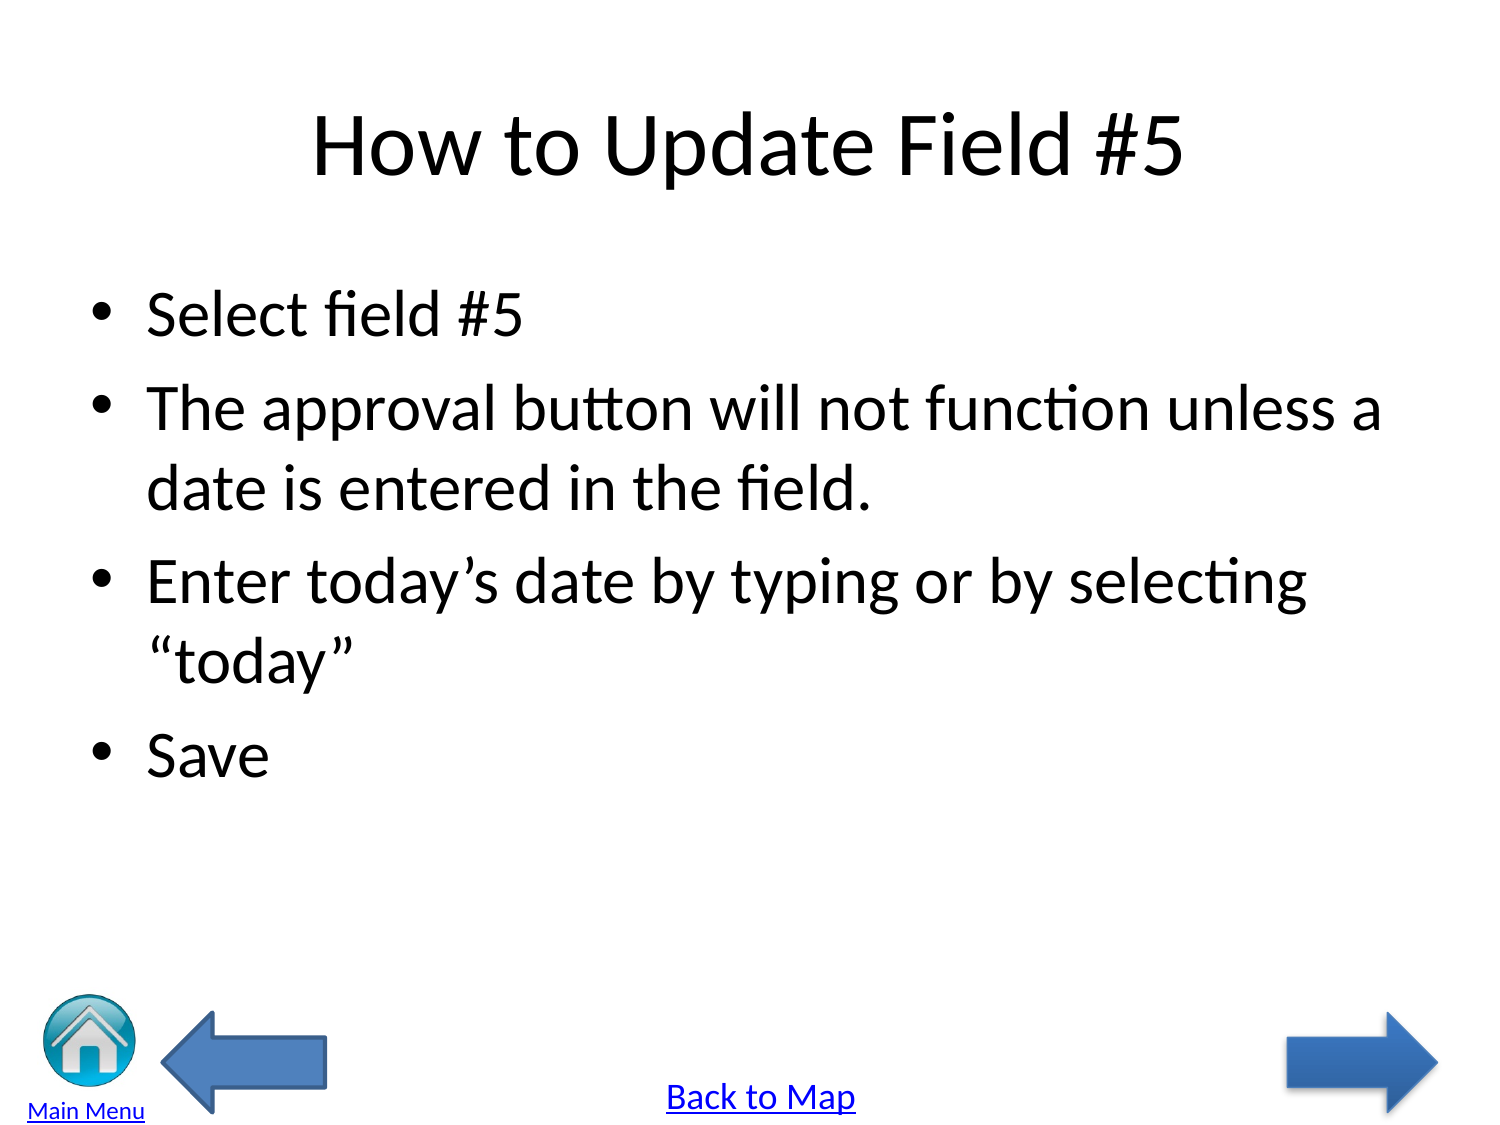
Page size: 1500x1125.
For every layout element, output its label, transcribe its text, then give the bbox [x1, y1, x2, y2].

picture [37, 987, 141, 1091]
title How to Update Field #5 [75, 45, 1425, 233]
text_box Back to Map [651, 1064, 871, 1125]
list Select field #5 The approval button will not function unless a date is entered in the field. Enter today’s date by typing or by selecting “today” Save [75, 262, 1425, 1005]
